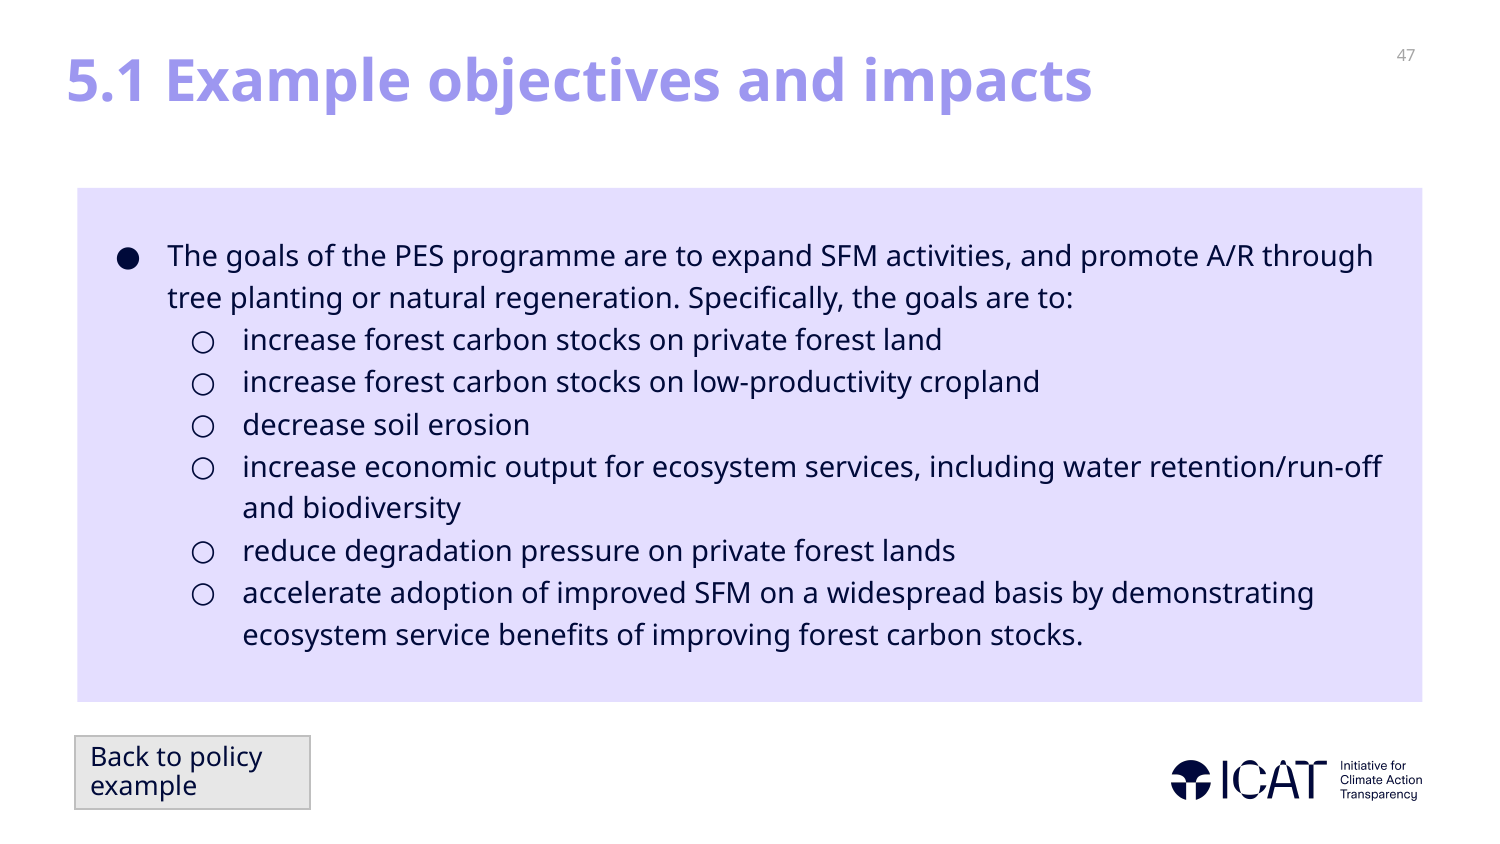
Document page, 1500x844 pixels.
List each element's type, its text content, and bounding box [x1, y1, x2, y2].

list Back to policy example [75, 735, 310, 809]
text_box The goals of the PES programme are to expand SFM activities, and promote A/R through tree planting or natural regeneration. Specifically, the goals are to: increase forest carbon stocks on private forest land increase forest carbon stocks on low-productivity cropland decrease soil erosion increase economic output for ecosystem services, including water retention/run-off and biodiversity reduce degradation pressure on private forest lands accelerate adoption of improved SFM on a widespread basis by demonstrating ecosystem service benefits of improving forest carbon stocks. [77, 187, 1423, 702]
title 5.1 Example objectives and impacts [51, 35, 1449, 130]
text_box [114, 754, 310, 791]
picture [1171, 724, 1459, 835]
